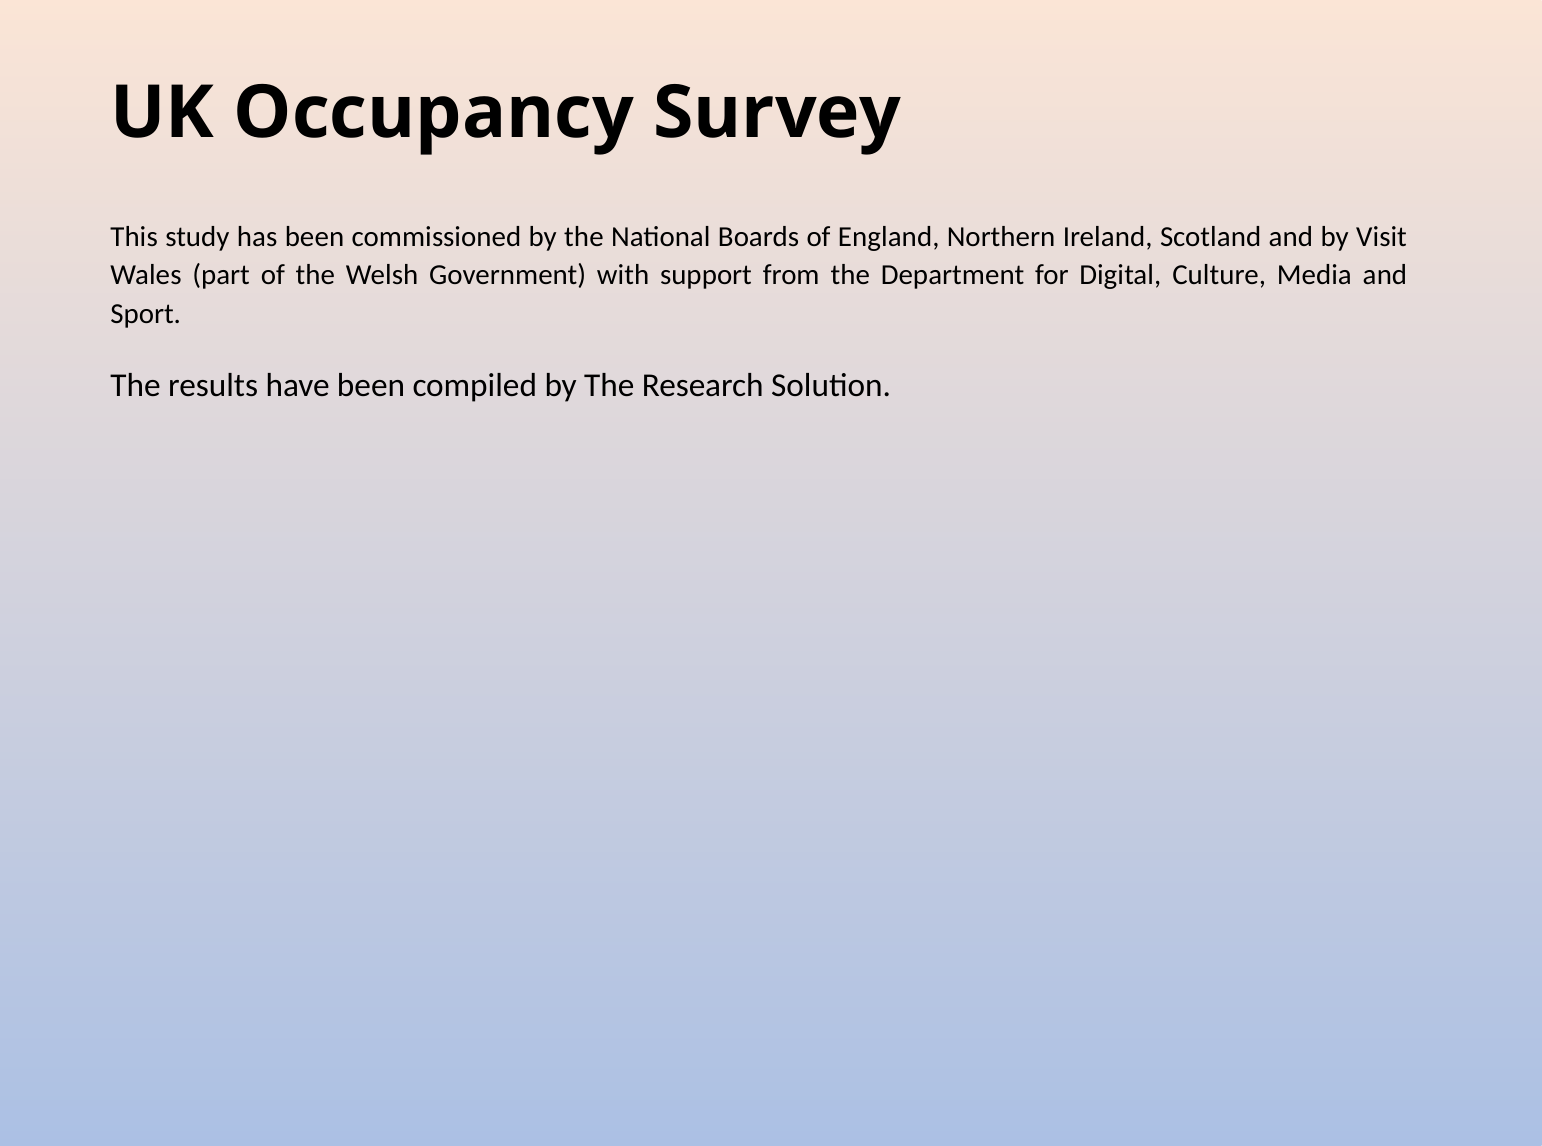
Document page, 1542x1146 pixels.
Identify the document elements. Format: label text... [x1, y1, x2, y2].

title UK Occupancy Survey [95, 64, 1078, 206]
text_box The results have been compiled by The Research Solution. [95, 360, 1426, 420]
list This study has been commissioned by the National Boards of England, Northern Ireland, Scotland and by Visit Wales (part of the Welsh Government) with support from the Department for Digital, Culture, Media and Sport. [95, 206, 1426, 337]
